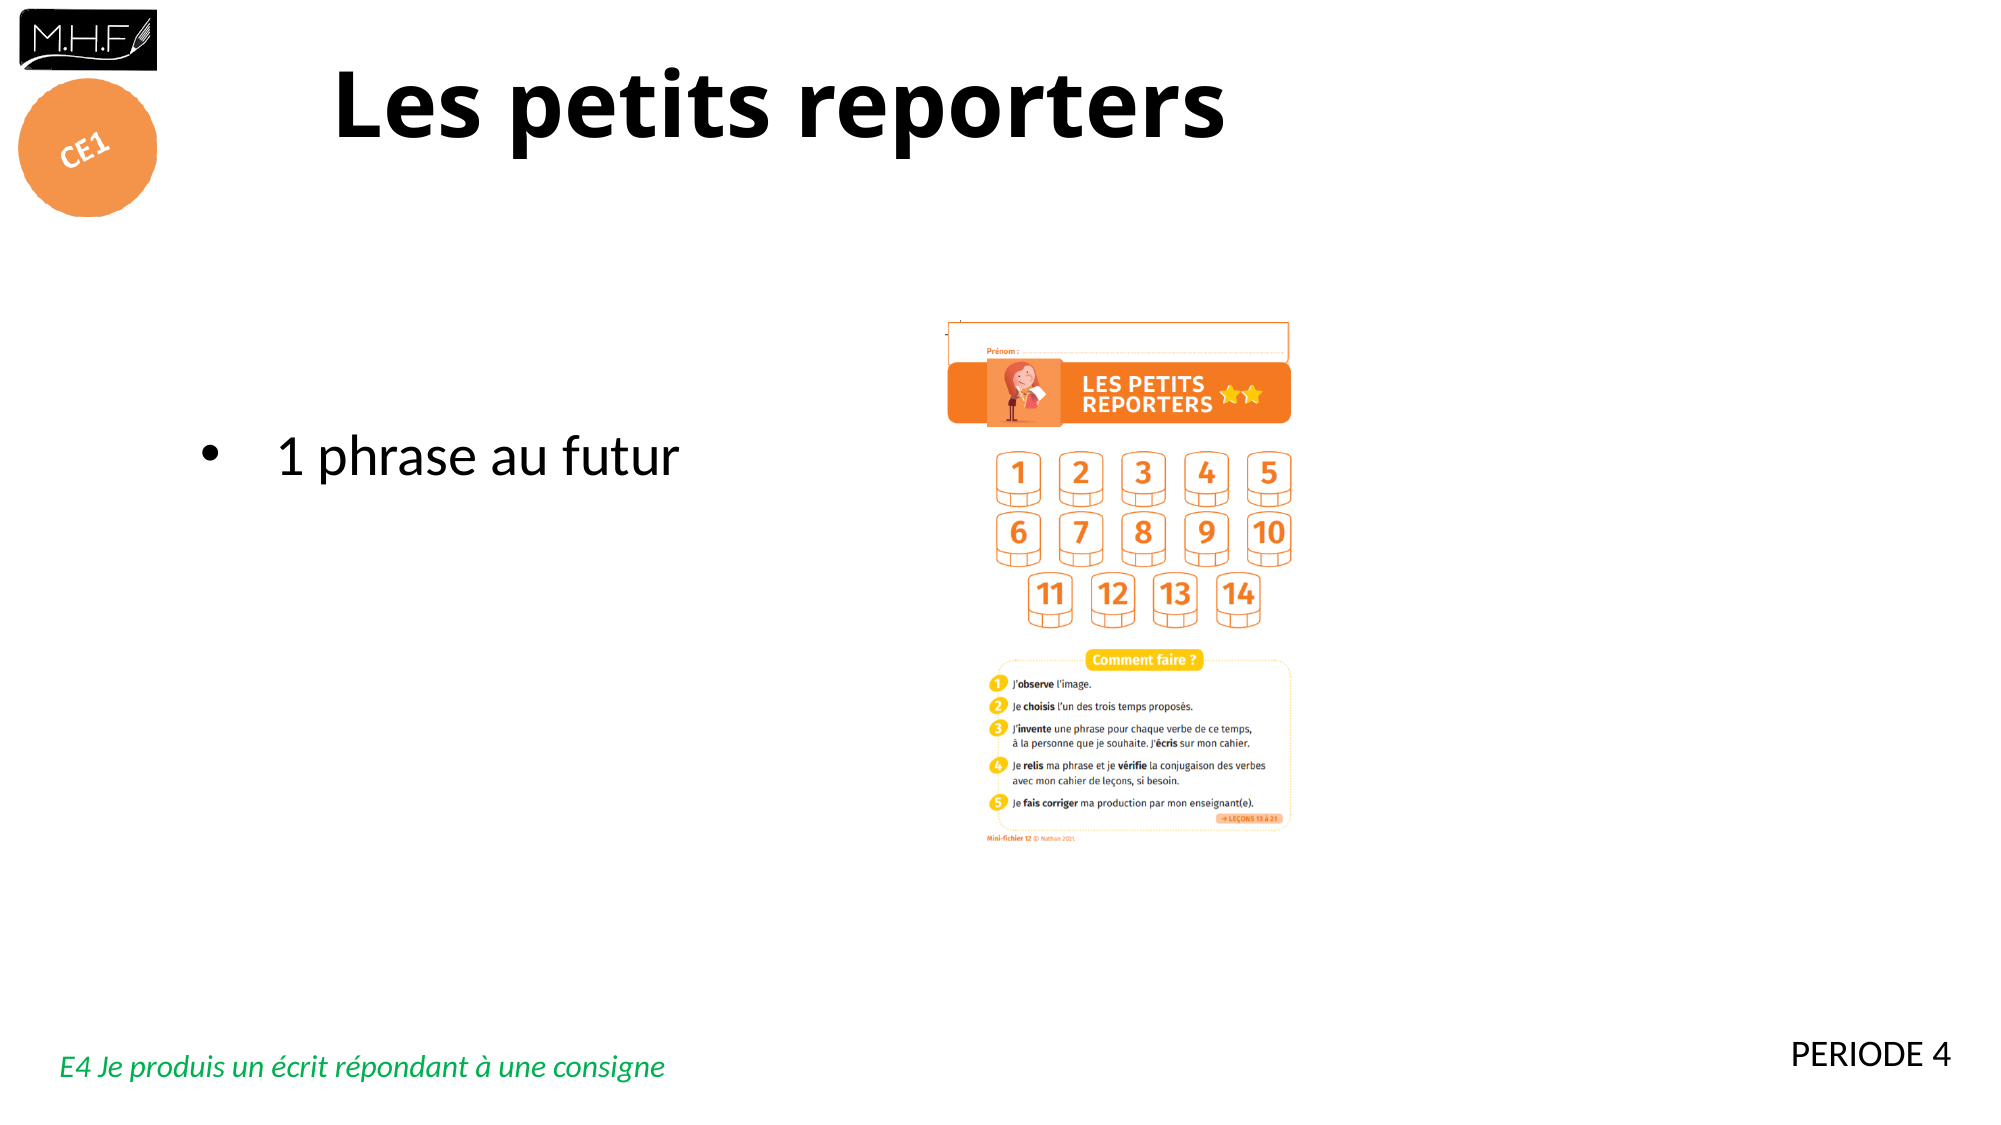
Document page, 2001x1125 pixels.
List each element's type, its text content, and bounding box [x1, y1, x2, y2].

picture [16, 7, 157, 74]
text_box 1 phrase au futur [185, 345, 835, 557]
picture [18, 78, 157, 218]
picture [945, 320, 1305, 850]
text_box E4 Je produis un écrit répondant à une consigne [44, 1038, 1346, 1092]
title Les petits reporters [316, 0, 1863, 218]
text_box PERIODE 4 [1362, 1021, 1967, 1082]
